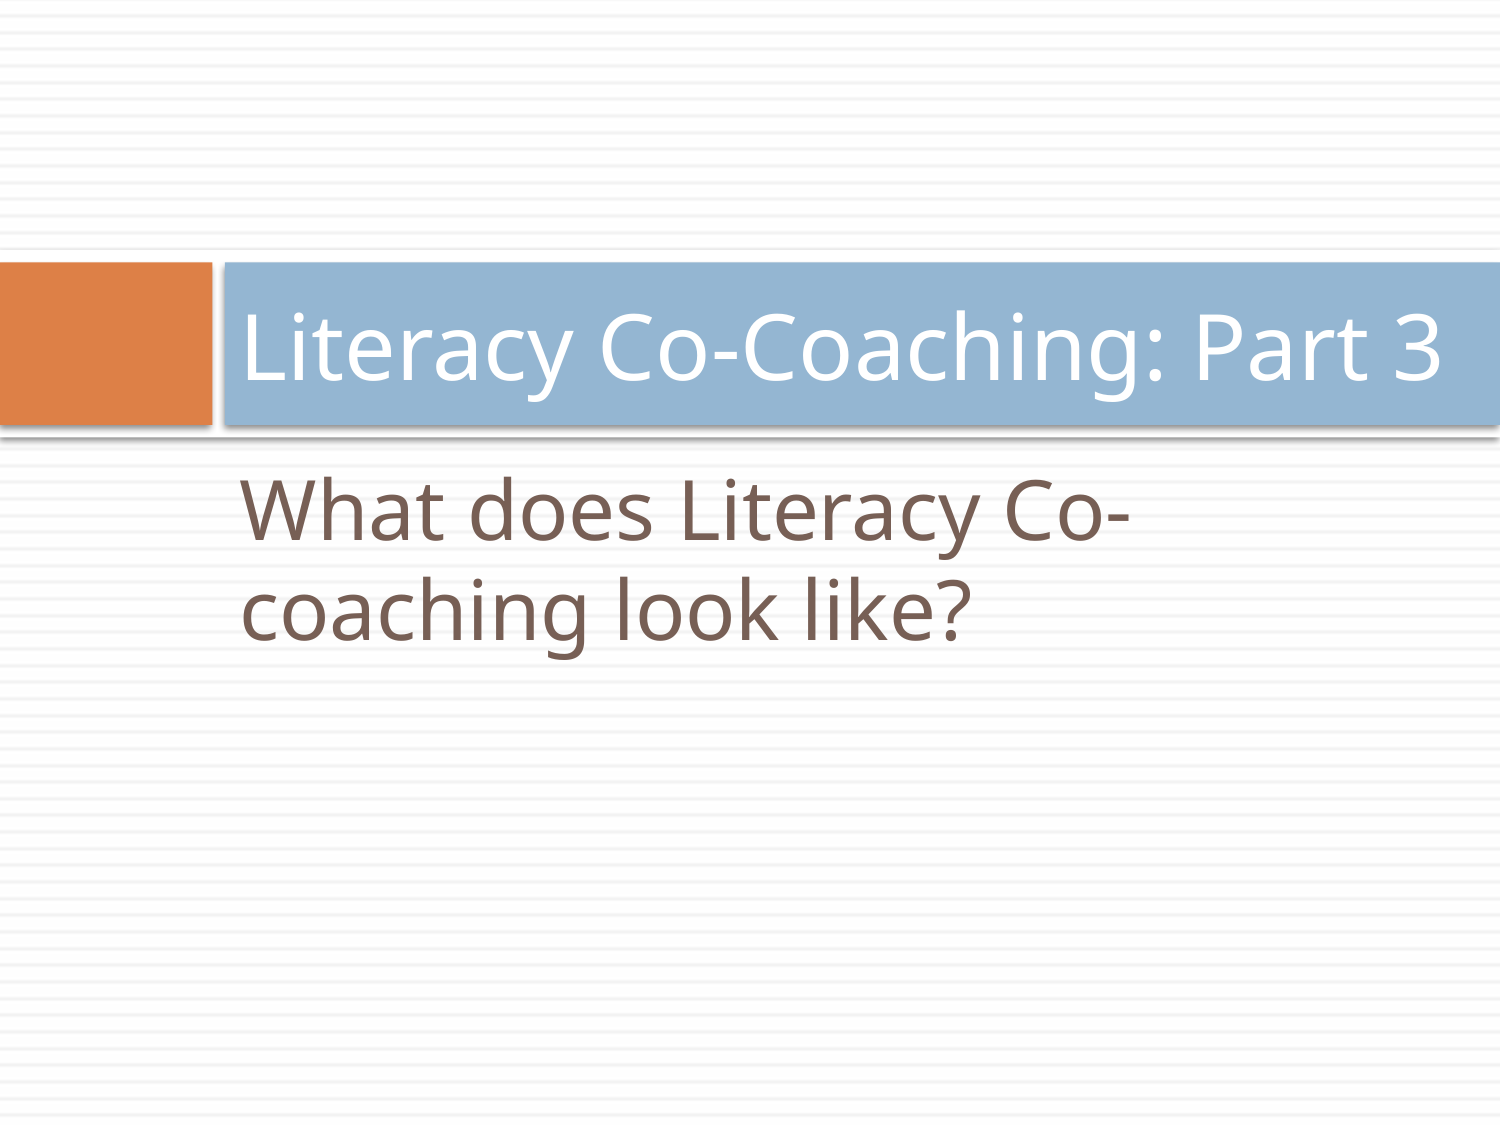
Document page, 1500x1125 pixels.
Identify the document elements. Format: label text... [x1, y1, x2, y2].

title Literacy Co-Coaching: Part 3 [225, 262, 1475, 425]
list What does Literacy Co-coaching look like? [225, 450, 1394, 725]
